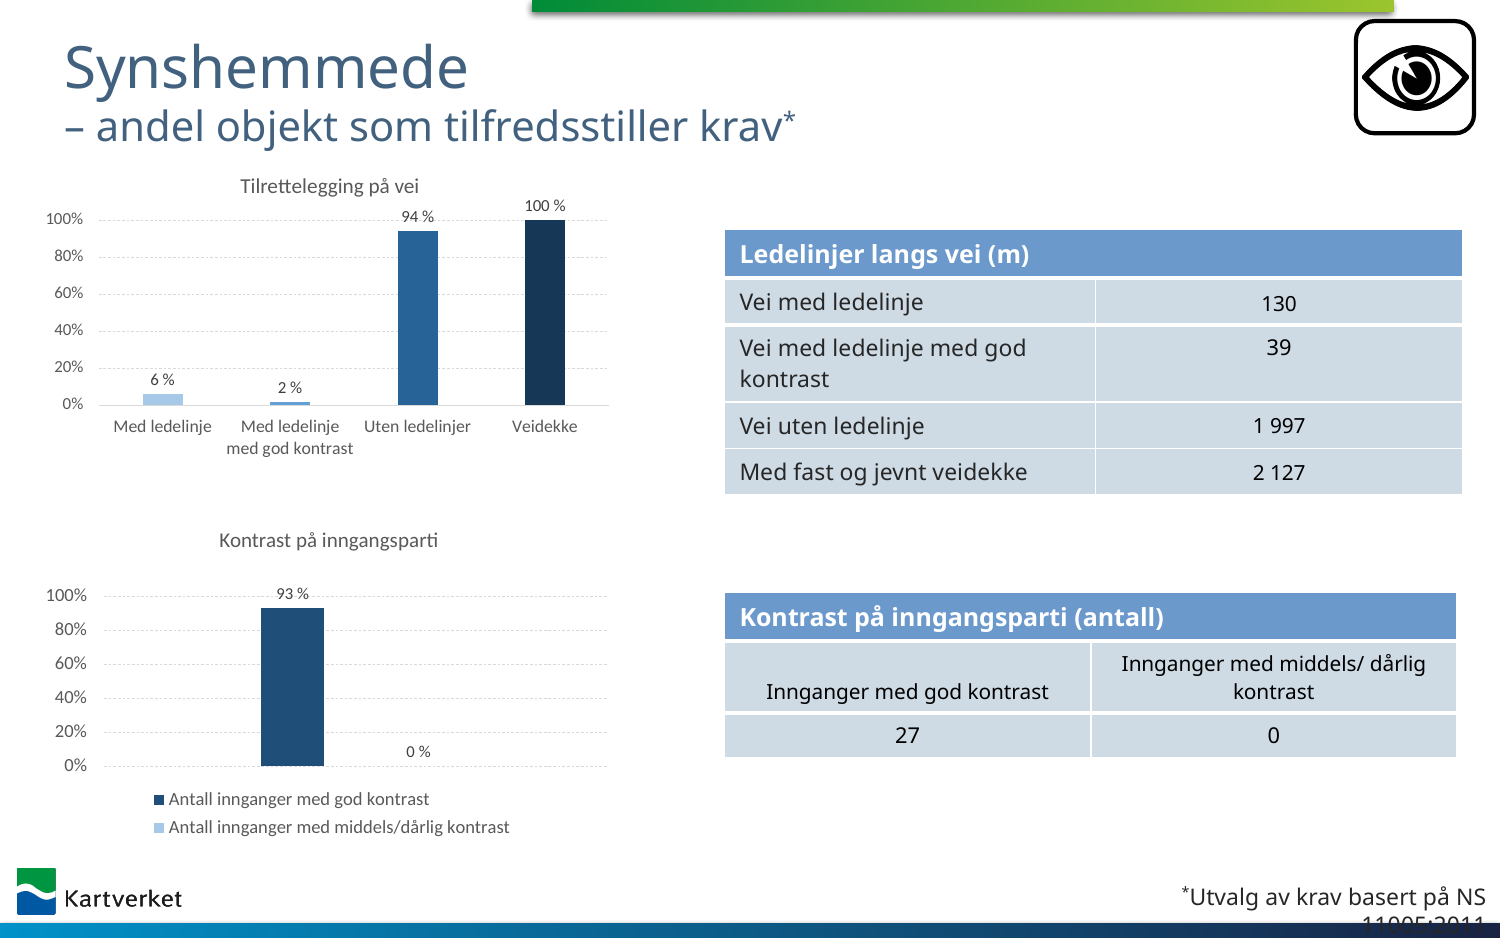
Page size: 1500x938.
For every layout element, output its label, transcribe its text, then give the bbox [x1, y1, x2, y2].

table_cell Innganger med middels/ dårlig kontrast [1092, 643, 1456, 711]
table_cell Vei med ledelinje [725, 280, 1095, 323]
table_cell Med fast og jevnt veidekke [725, 449, 1095, 494]
table_cell 1 997 [1096, 403, 1462, 448]
text_box *Utvalg av krav basert på NS 11005:2011 [1068, 873, 1500, 938]
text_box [1355, 20, 1475, 134]
table_cell Vei uten ledelinje [725, 403, 1095, 448]
table_header Ledelinjer langs vei (m) [725, 230, 1462, 276]
text_box Synshemmede – andel objekt som tilfredsstiller krav* [49, 24, 1431, 158]
picture [41, 520, 617, 846]
table_cell 130 [1096, 280, 1462, 323]
table_cell 2 127 [1096, 449, 1462, 494]
table_cell 27 [725, 715, 1090, 757]
table_cell Innganger med god kontrast [725, 643, 1090, 711]
picture [41, 166, 619, 492]
table_cell 0 [1092, 715, 1456, 757]
table_cell 39 [1096, 327, 1462, 401]
table_cell Vei med ledelinje med god kontrast [725, 327, 1095, 401]
table_header Kontrast på inngangsparti (antall) [725, 593, 1456, 639]
